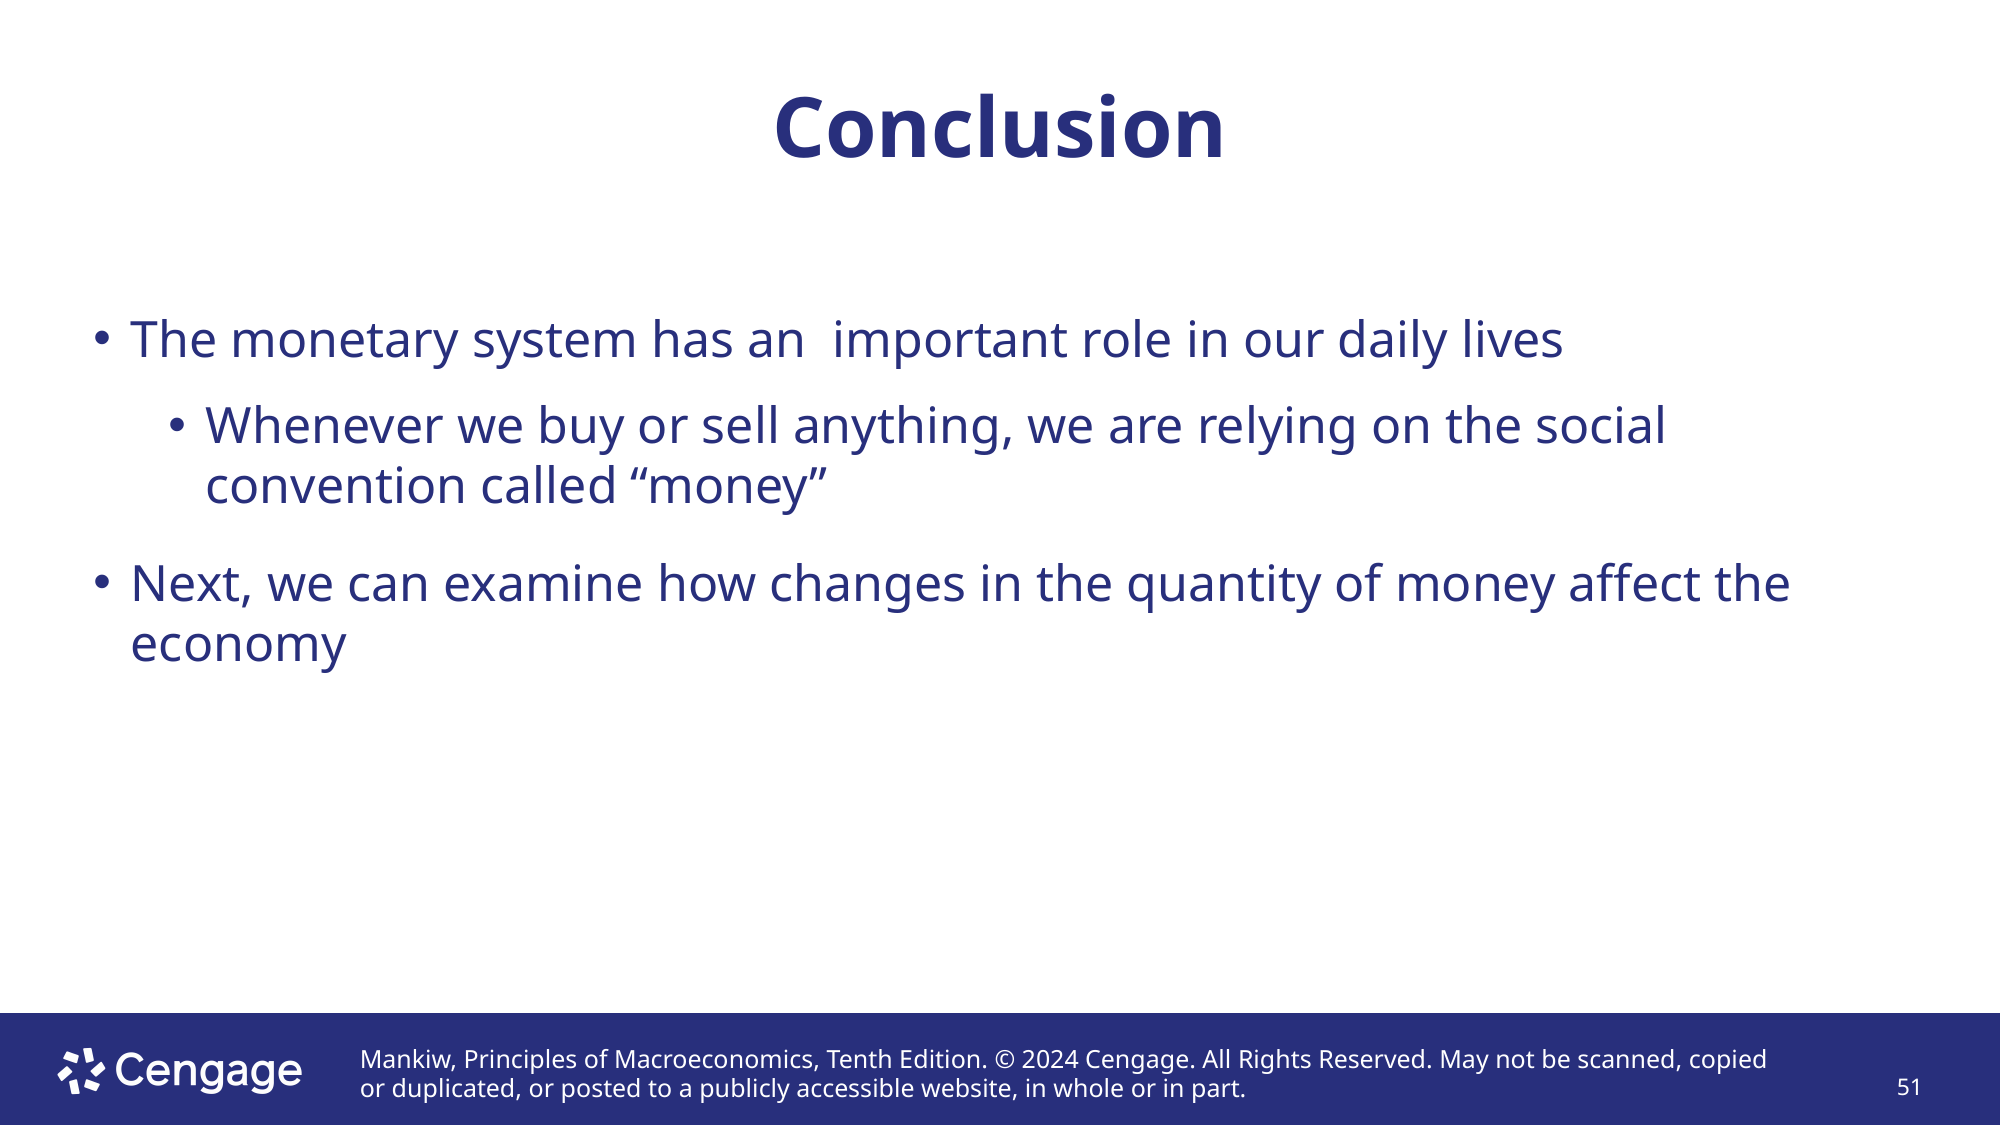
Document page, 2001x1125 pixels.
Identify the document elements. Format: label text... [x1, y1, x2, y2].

title Conclusion [78, 77, 1923, 278]
picture [30, 1020, 329, 1122]
list The monetary system has an important role in our daily lives Whenever we buy or sell anything, we are relying on the social convention called “money” Next, we can examine how changes in the quantity of money affect the economy [78, 299, 1923, 1014]
